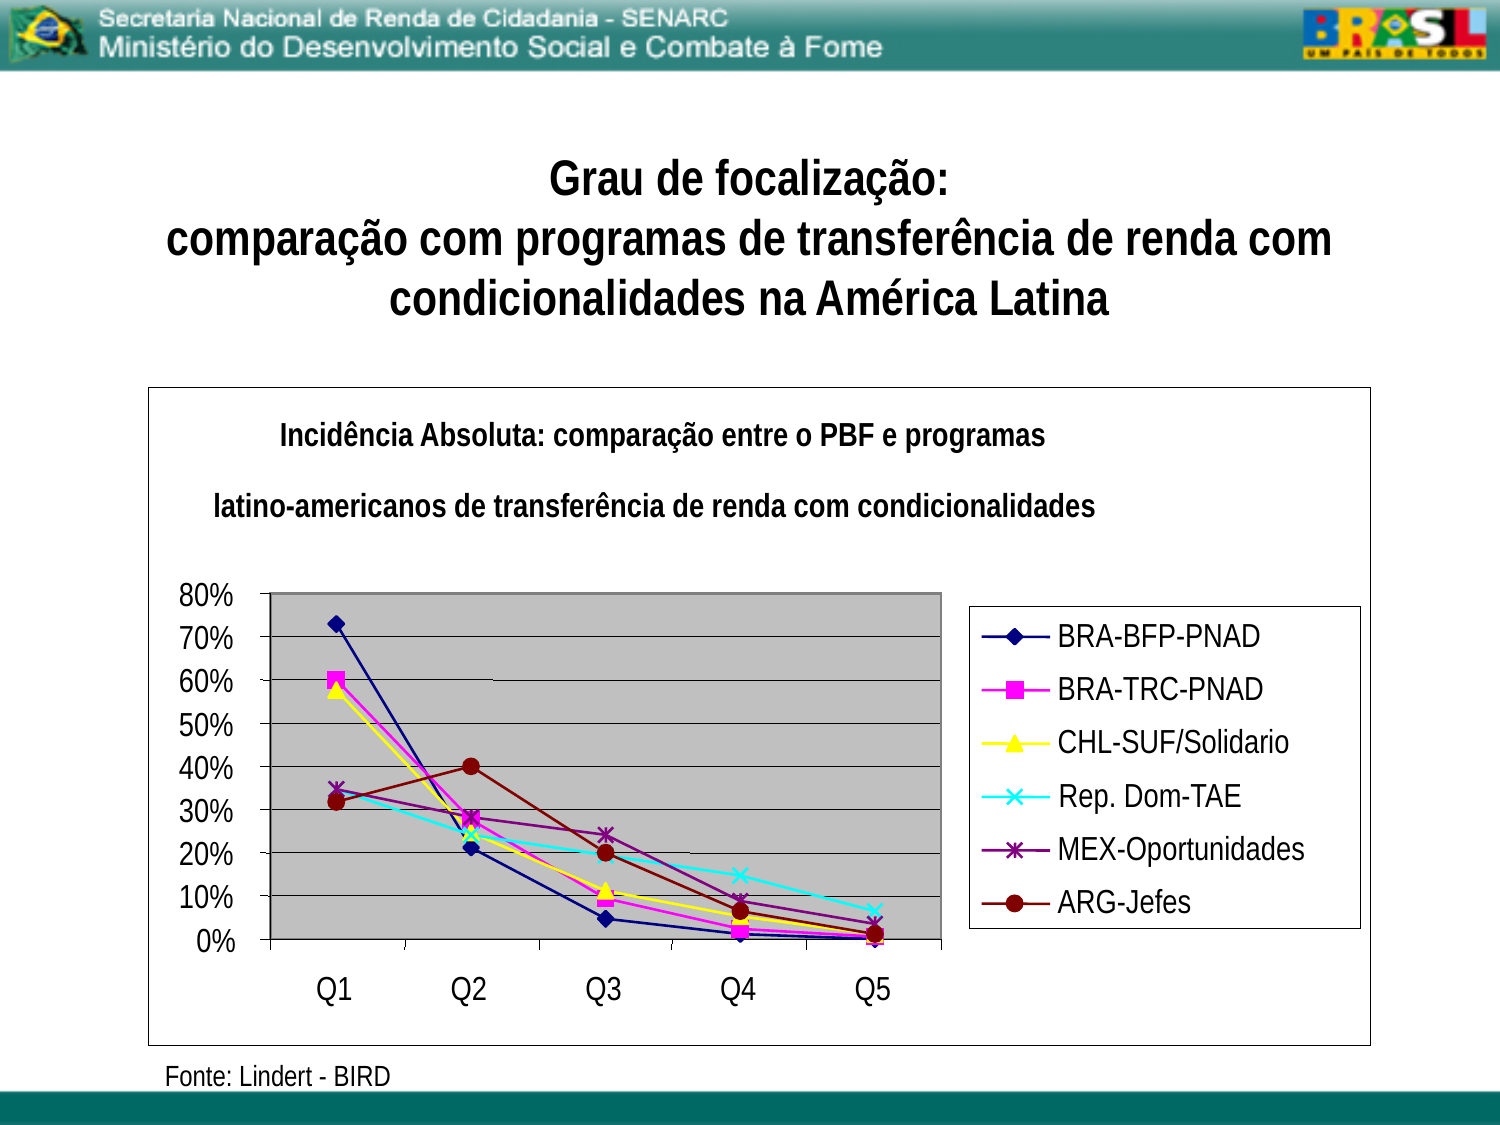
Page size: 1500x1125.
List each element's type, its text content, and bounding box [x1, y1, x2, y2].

text_box [135, 374, 1386, 1059]
text_box Fonte: Lindert - BIRD [150, 1059, 500, 1113]
text_box Grau de focalização: comparação com programas de transferência de renda com condicionalidades na América Latina [100, 137, 1400, 333]
text_box [148, 387, 1371, 1046]
picture [0, 0, 1500, 1125]
